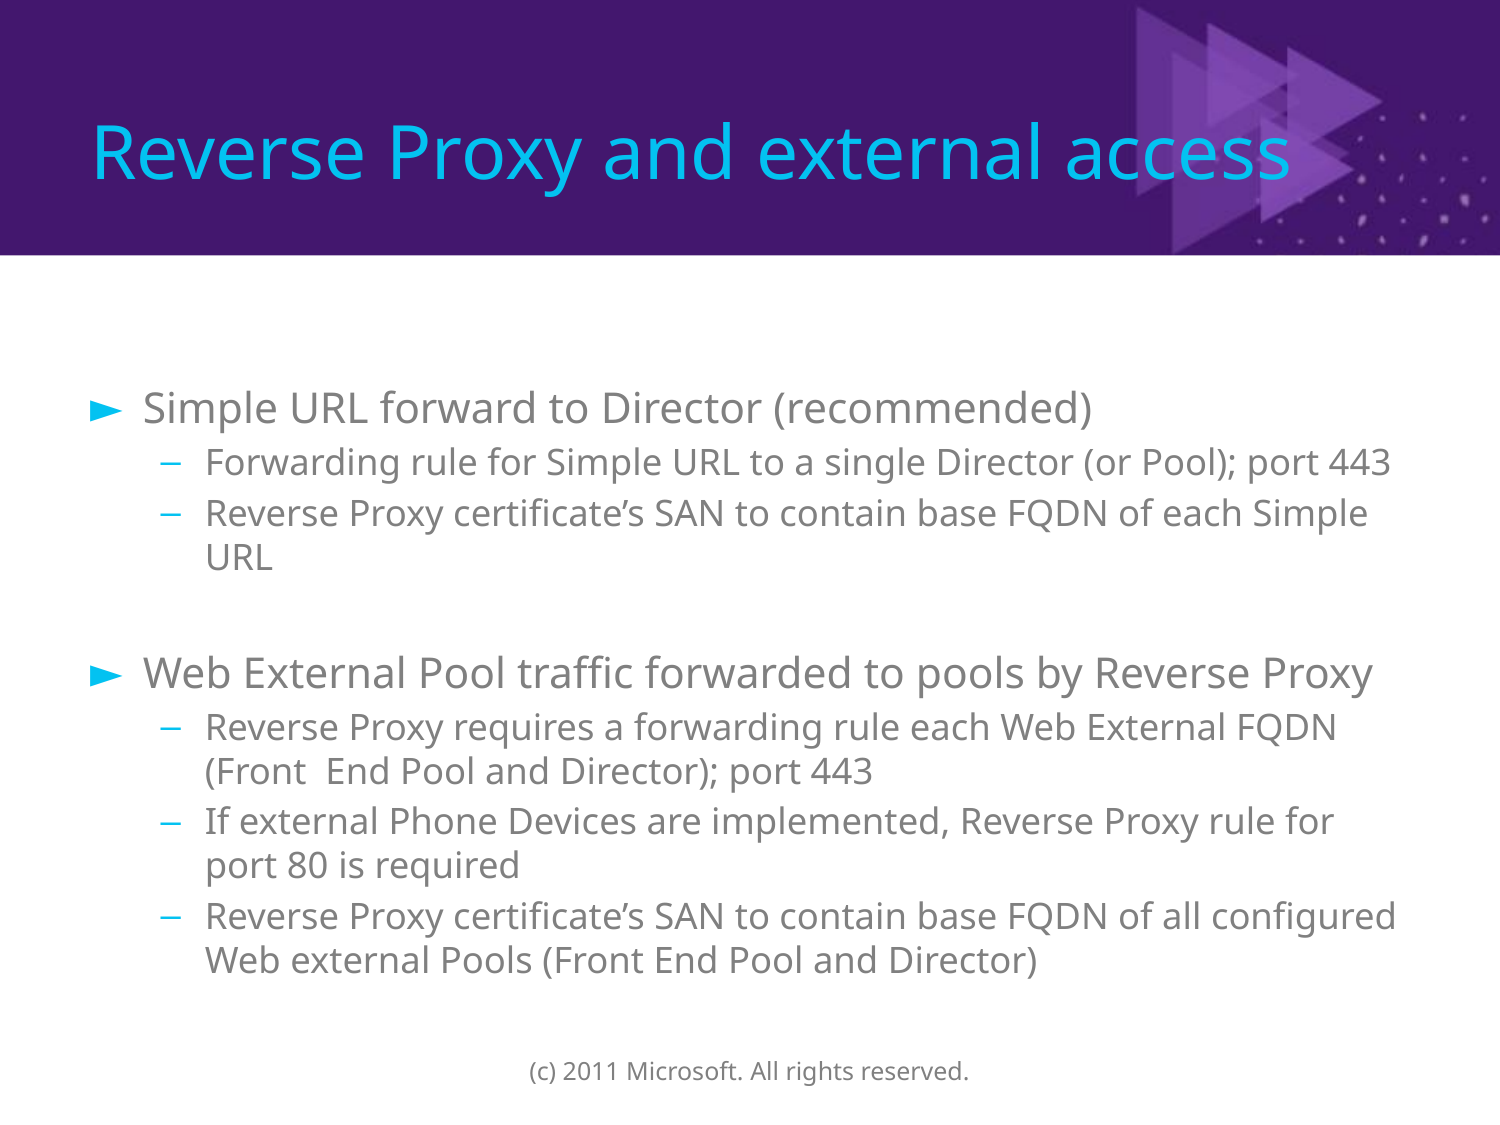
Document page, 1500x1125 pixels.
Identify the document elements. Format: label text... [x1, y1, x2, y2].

picture [0, 0, 1500, 255]
list Simple URL forward to Director (recommended) Forwarding rule for Simple URL to a single Director (or Pool); port 443 Reverse Proxy certificate’s SAN to contain base FQDN of each Simple URL Web External Pool traffic forwarded to pools by Reverse Proxy Reverse Proxy requires a forwarding rule each Web External FQDN (Front End Pool and Director); port 443 If external Phone Devices are implemented, Reverse Proxy rule for port 80 is required Reverse Proxy certificate’s SAN to contain base FQDN of all configured Web external Pools (Front End Pool and Director) [75, 373, 1425, 1005]
footer (c) 2011 Microsoft. All rights reserved. [512, 1042, 988, 1103]
title Reverse Proxy and external access [75, 56, 1425, 244]
